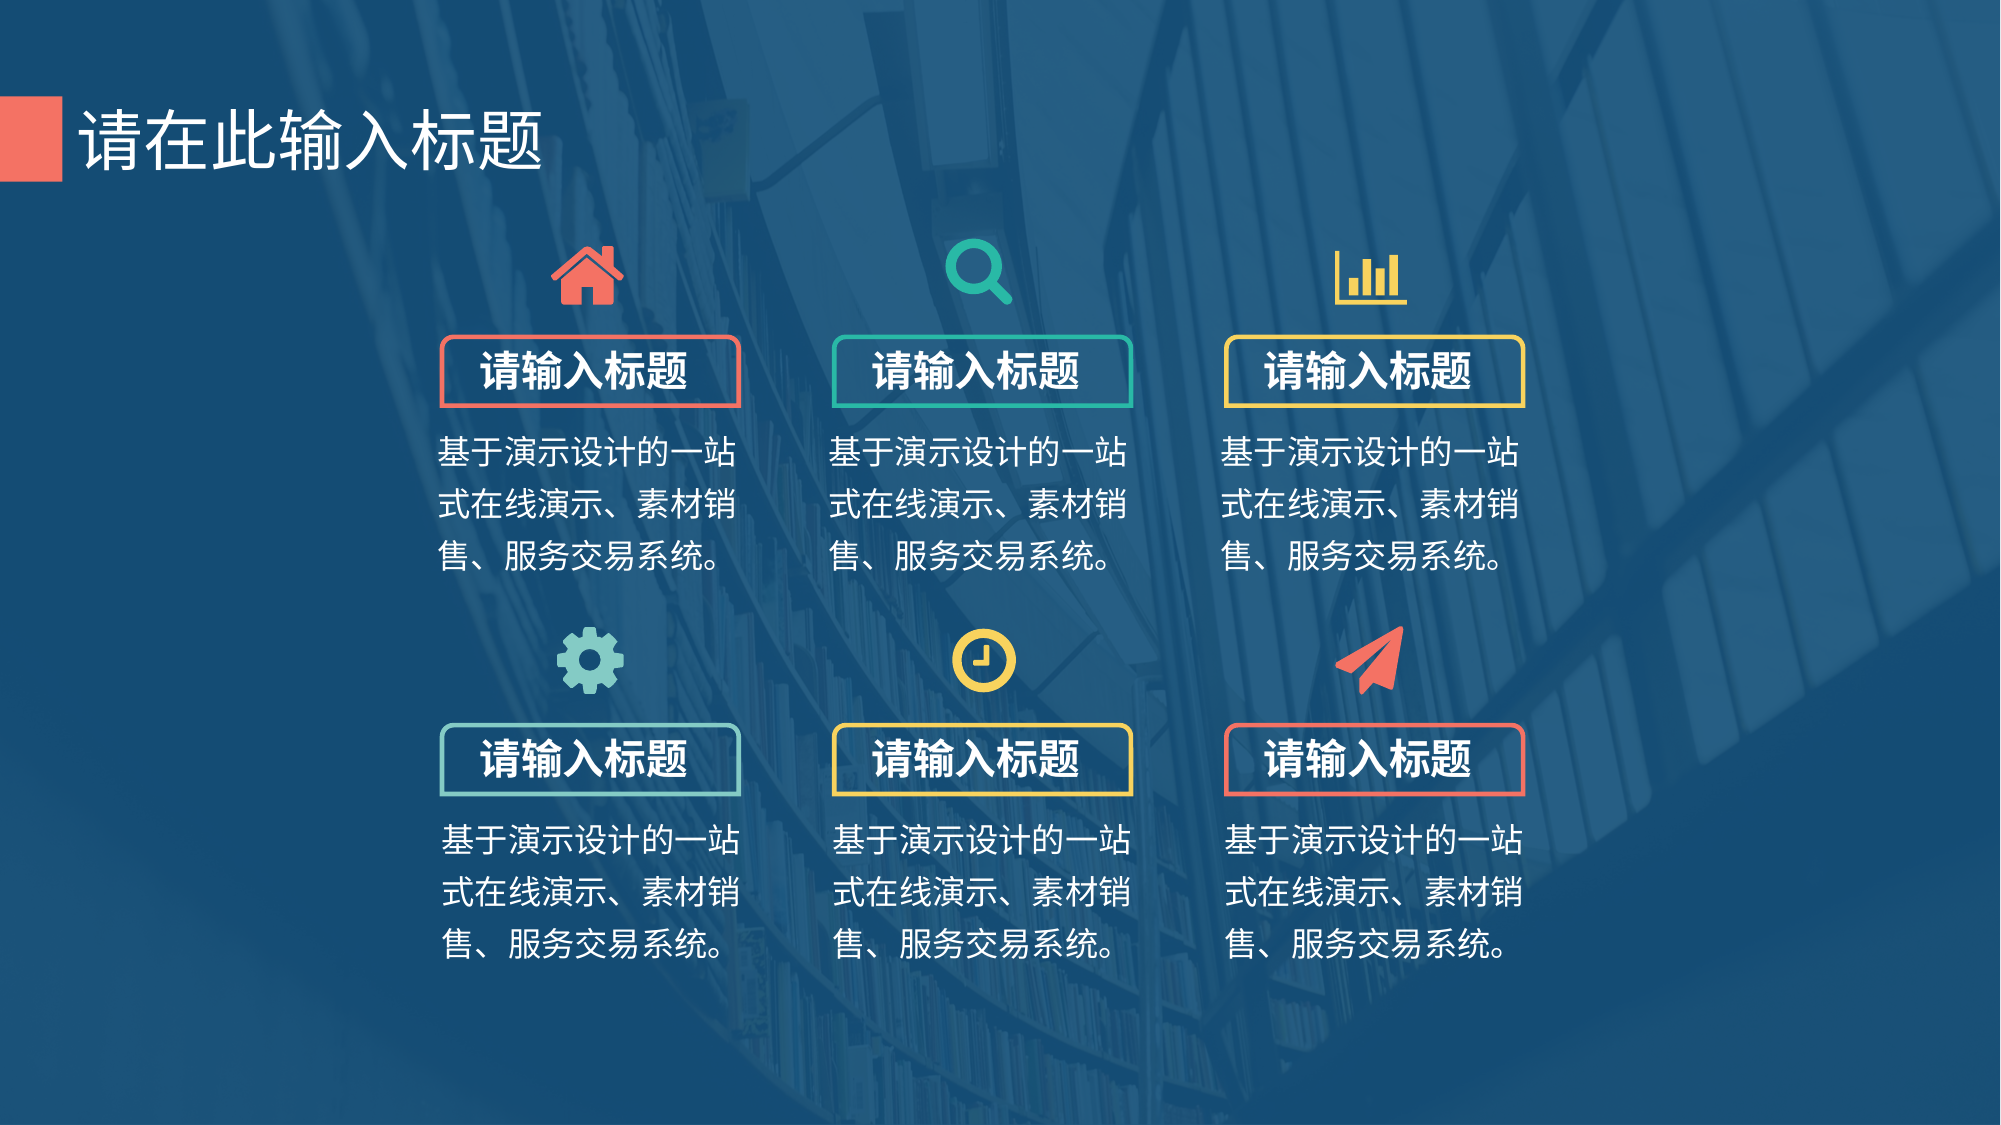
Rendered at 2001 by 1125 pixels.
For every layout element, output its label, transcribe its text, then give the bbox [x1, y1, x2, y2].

text_box [440, 724, 740, 795]
text_box [833, 724, 1132, 795]
text_box 基于演示设计的一站式在线演示、素材销售、服务交易系统。 [817, 799, 1159, 971]
picture [0, 0, 2001, 1125]
text_box 基于演示设计的一站式在线演示、素材销售、服务交易系统。 [813, 411, 1155, 583]
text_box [0, 96, 547, 182]
text_box [557, 627, 624, 694]
text_box 基于演示设计的一站式在线演示、素材销售、服务交易系统。 [427, 799, 768, 971]
text_box 基于演示设计的一站式在线演示、素材销售、服务交易系统。 [423, 411, 764, 583]
text_box [551, 246, 624, 305]
text_box [952, 628, 1016, 693]
text_box [833, 335, 1132, 407]
text_box [1225, 335, 1525, 407]
text_box [1225, 724, 1525, 795]
text_box 基于演示设计的一站式在线演示、素材销售、服务交易系统。 [1210, 799, 1551, 971]
text_box [1335, 250, 1407, 305]
text_box [1335, 626, 1404, 695]
text_box [945, 238, 1013, 305]
text_box [440, 335, 740, 407]
text_box 基于演示设计的一站式在线演示、素材销售、服务交易系统。 [1205, 411, 1547, 583]
